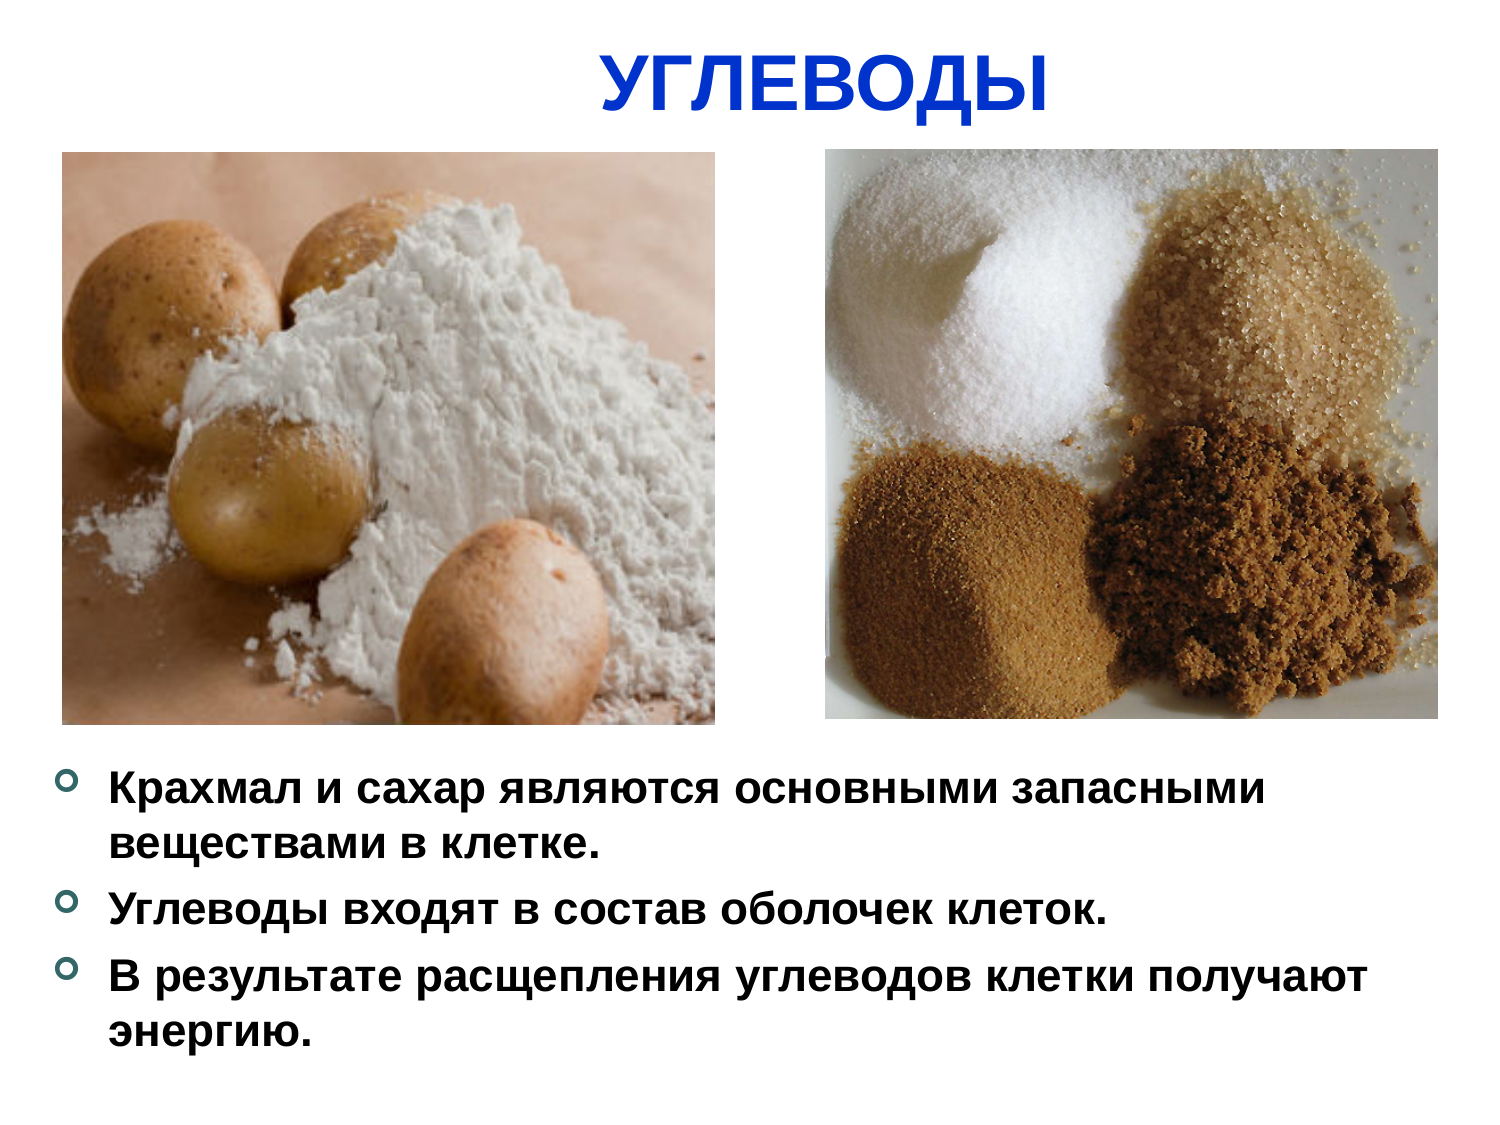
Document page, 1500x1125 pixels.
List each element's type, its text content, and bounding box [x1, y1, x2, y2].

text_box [824, 149, 1438, 719]
text_box Крахмал и сахар являются основными запасными веществами в клетке. Углеводы входят в состав оболочек клеток. В результате расщепления углеводов клетки получают энергию. [37, 750, 1438, 1075]
text_box УГЛЕВОДЫ [249, 23, 1400, 134]
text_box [62, 152, 715, 725]
